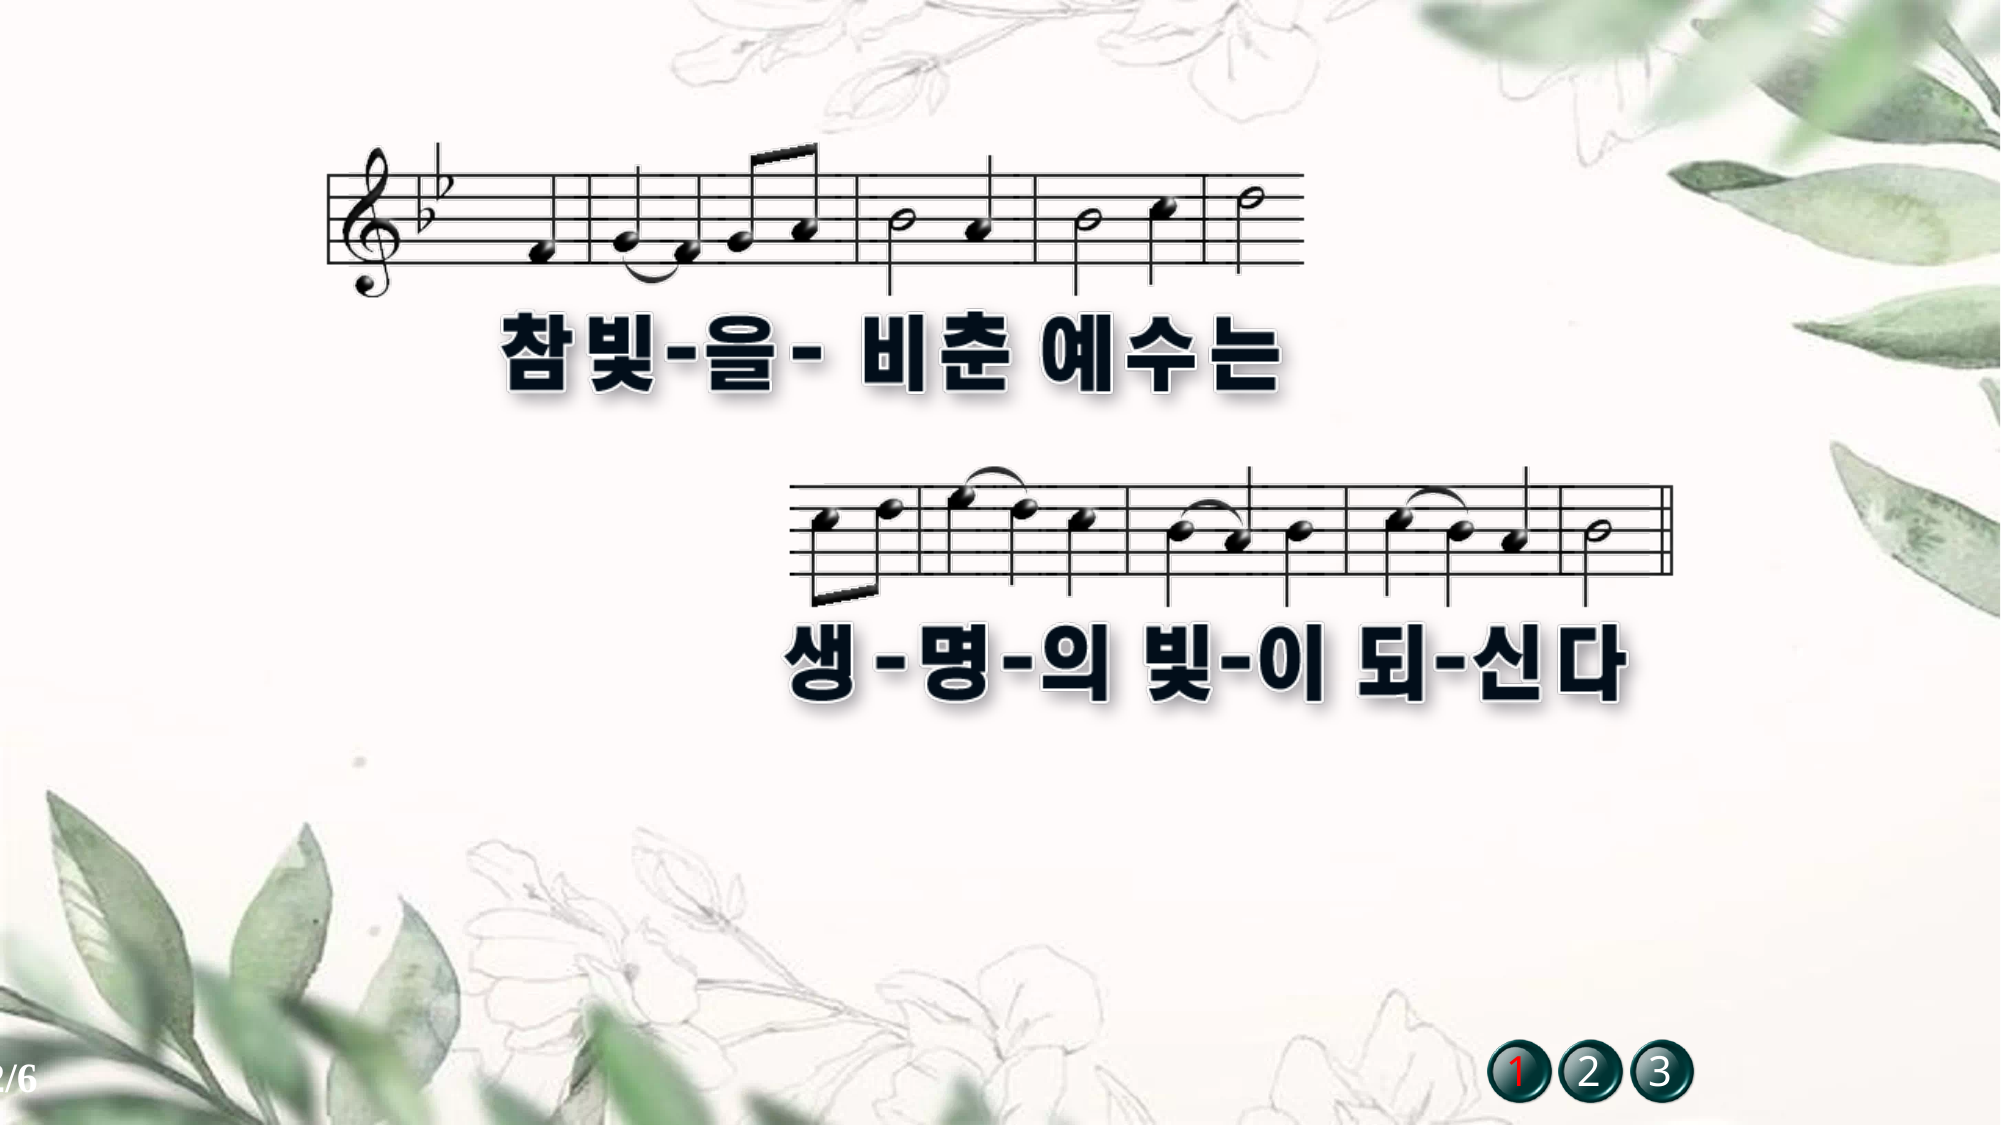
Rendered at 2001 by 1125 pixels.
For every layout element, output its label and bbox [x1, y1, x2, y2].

text_box [1484, 1035, 1555, 1106]
text_box [1627, 1035, 1697, 1106]
picture [0, 0, 2001, 1125]
text_box [1555, 1035, 1626, 1106]
